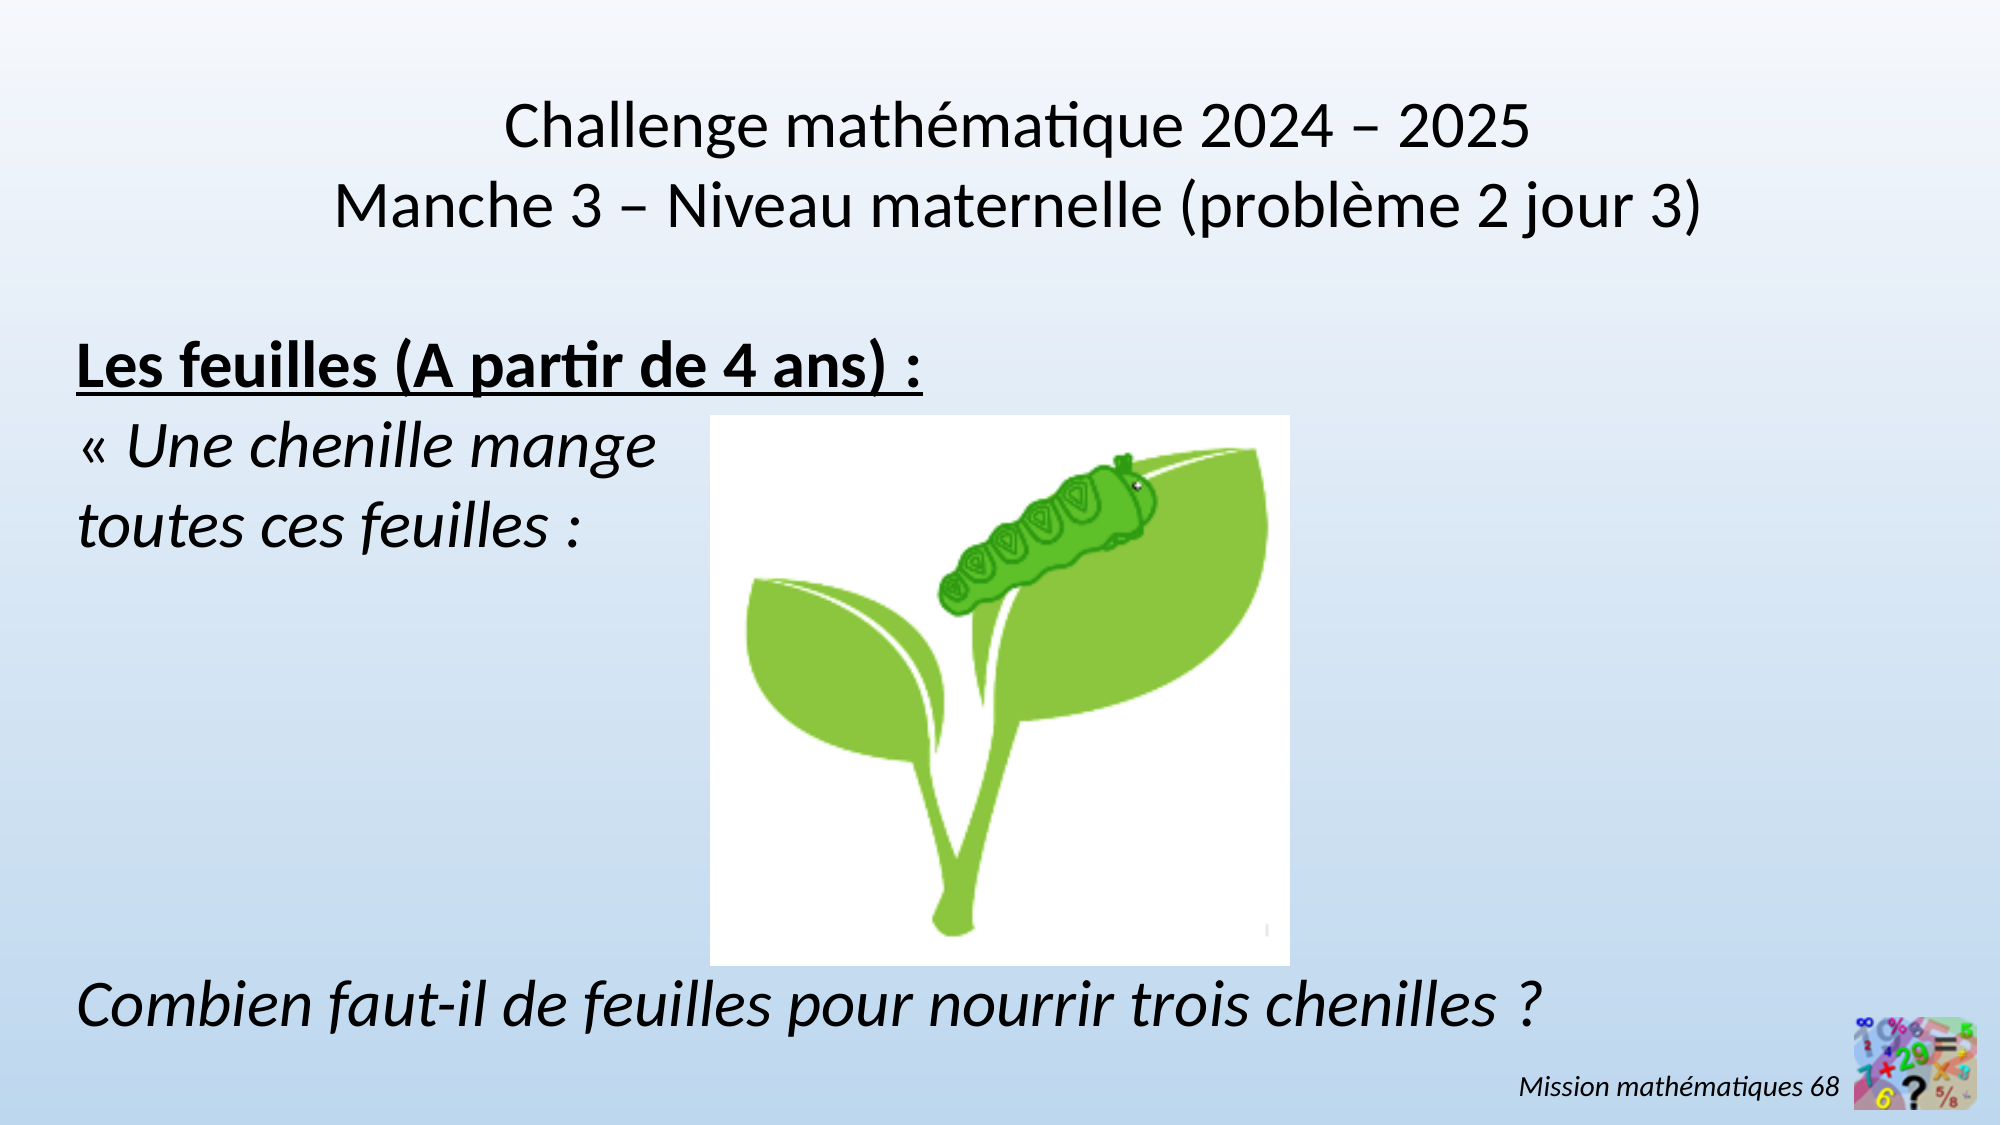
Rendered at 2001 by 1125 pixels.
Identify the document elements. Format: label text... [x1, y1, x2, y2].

text_box Mission mathématiques 68 [1501, 1059, 1854, 1110]
picture [1854, 1017, 1977, 1110]
text_box Challenge mathématique 2024 – 2025 Manche 3 – Niveau maternelle (problème 2 jour 3) Les feuilles (A partir de 4 ans) : « Une chenille mange toutes ces feuilles : Combien faut-il de feuilles pour nourrir trois chenilles ? [61, 73, 1977, 1048]
picture [710, 415, 1290, 966]
